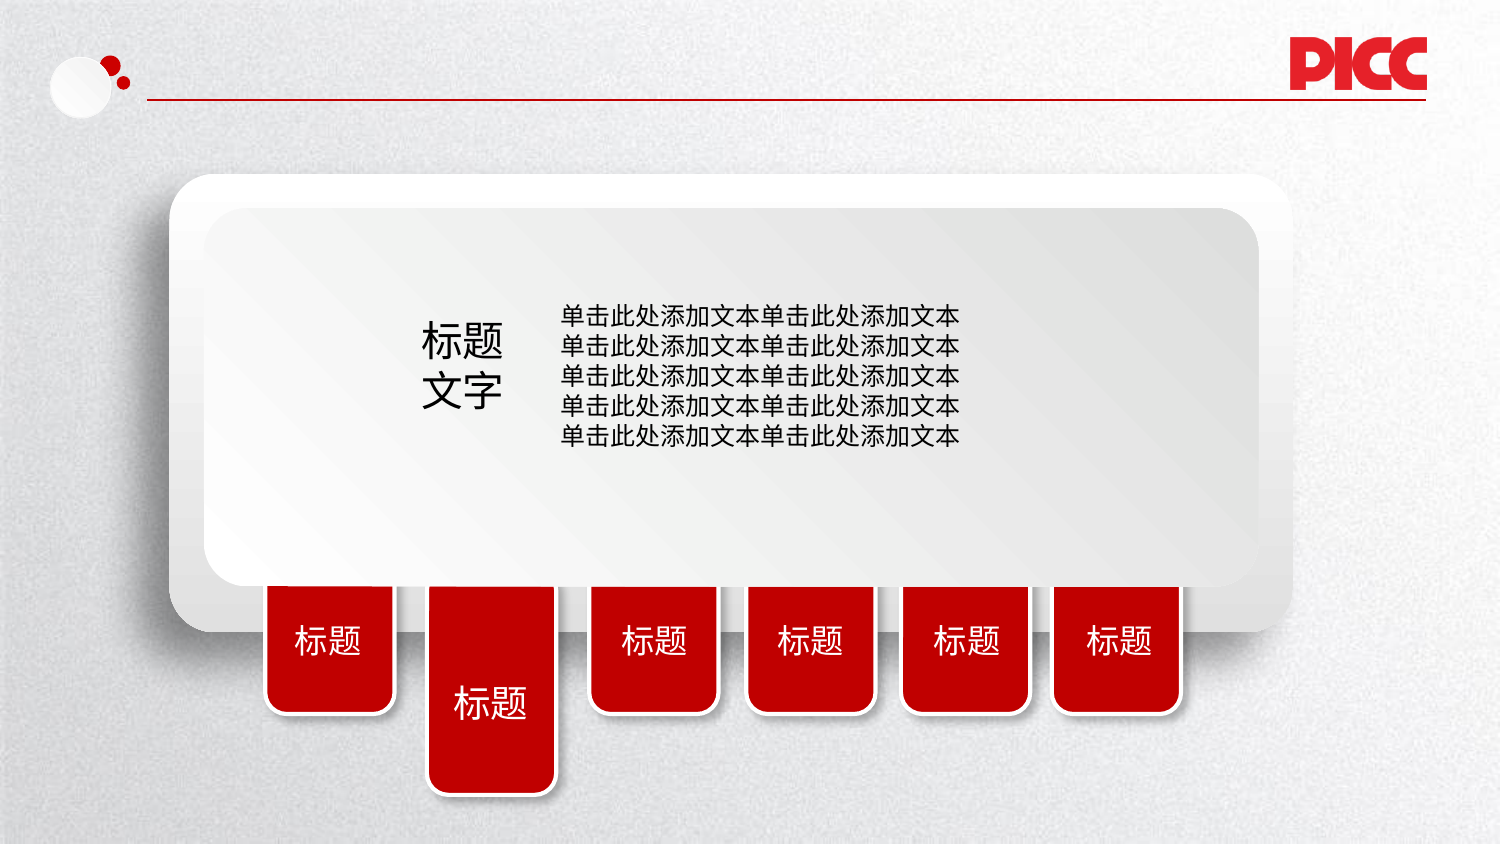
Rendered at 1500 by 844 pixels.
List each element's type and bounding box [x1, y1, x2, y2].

picture [0, 0, 1500, 844]
text_box [169, 173, 1294, 796]
